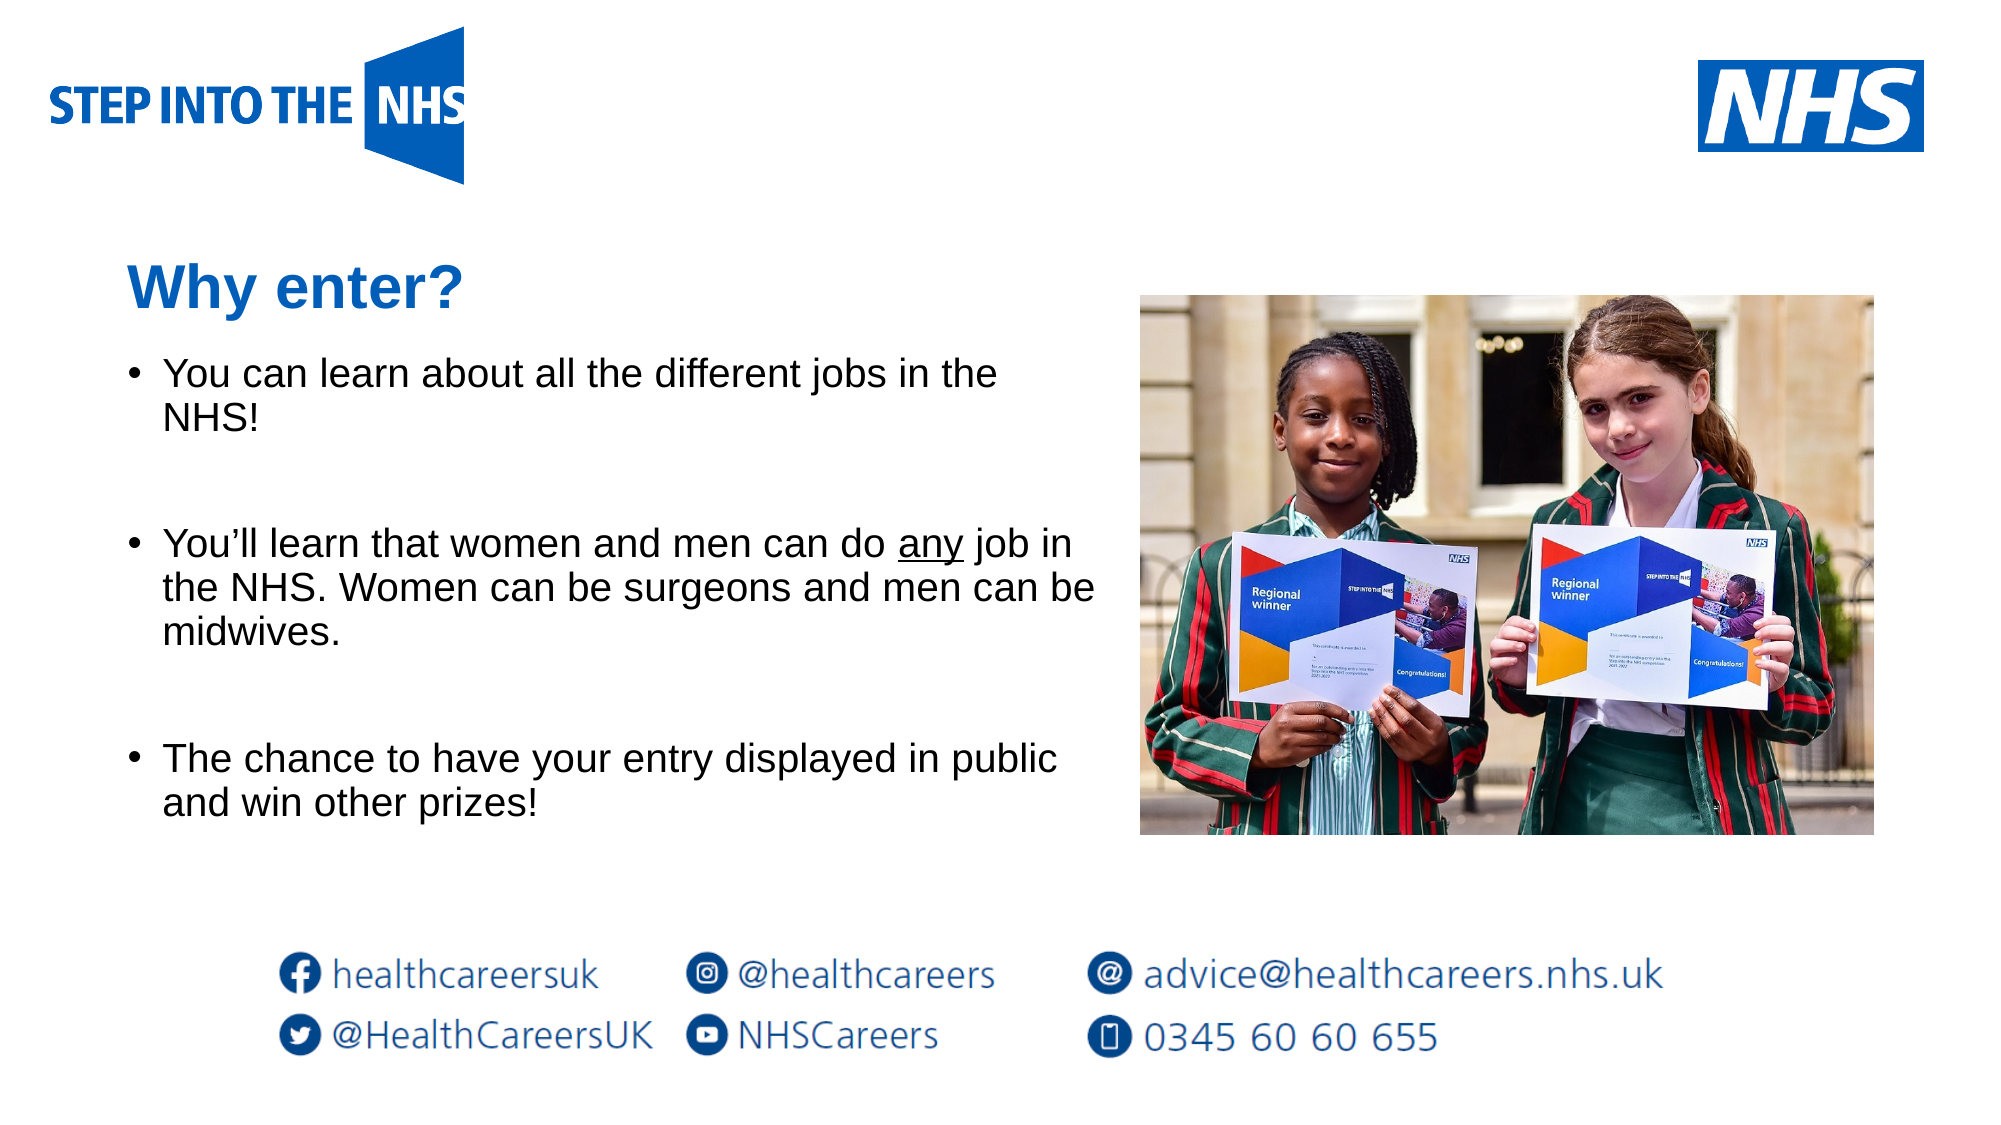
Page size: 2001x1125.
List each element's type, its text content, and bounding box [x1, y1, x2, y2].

text_box Why enter? You can learn about all the different jobs in the NHS! You’ll learn that women and men can do any job in the NHS. Women can be surgeons and men can be midwives. The chance to have your entry displayed in public and win other prizes! [112, 235, 1114, 835]
picture [1697, 60, 1924, 152]
picture [1140, 295, 1874, 835]
picture [50, 26, 464, 185]
picture [249, 946, 1030, 1069]
picture [1066, 946, 1681, 1071]
